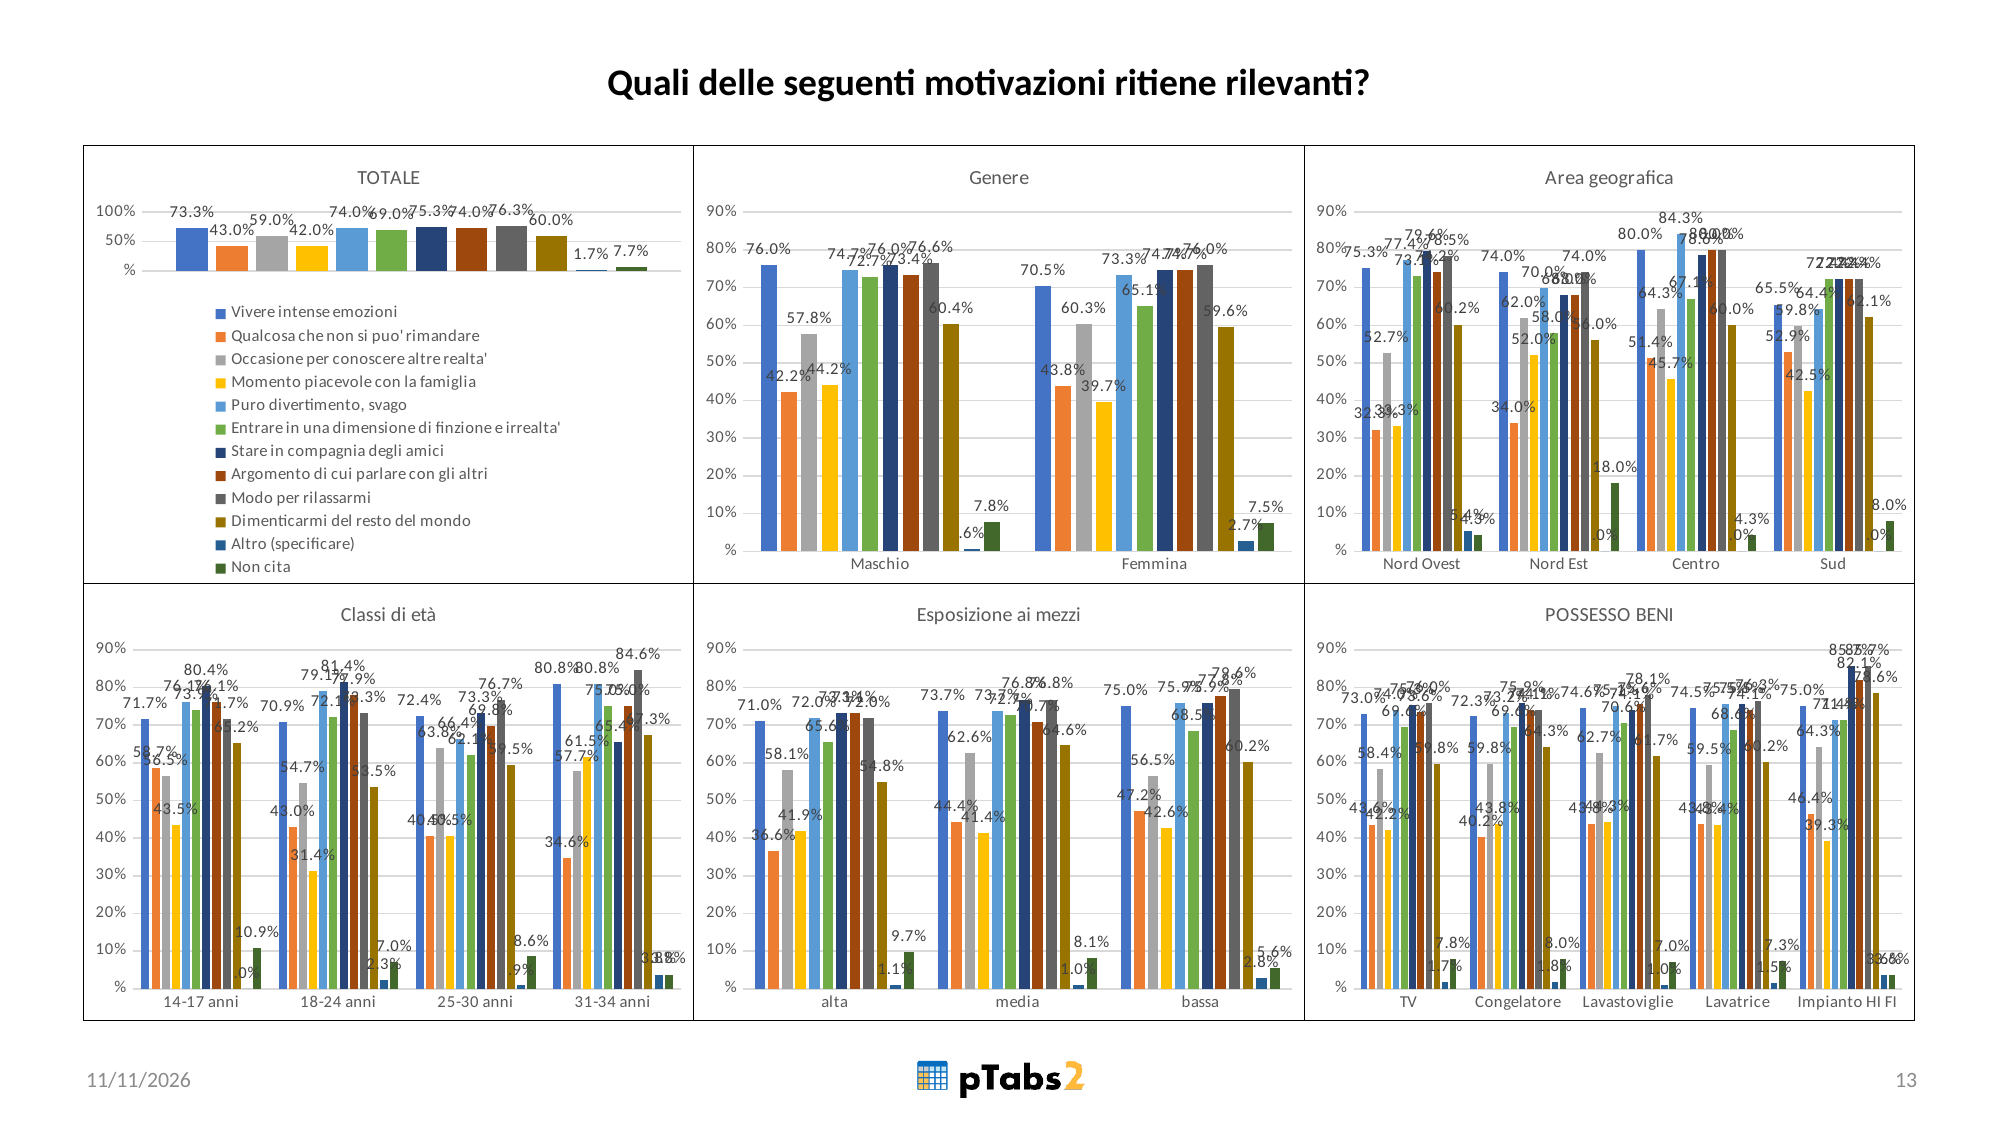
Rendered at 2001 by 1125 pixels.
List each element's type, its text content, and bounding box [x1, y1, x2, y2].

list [913, 1058, 1087, 1100]
slide_number 13 [1482, 1055, 1933, 1103]
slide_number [70, 1055, 512, 1103]
chart [83, 145, 1915, 1021]
title Quali delle seguenti motivazioni ritiene rilevanti? [104, 52, 1875, 115]
